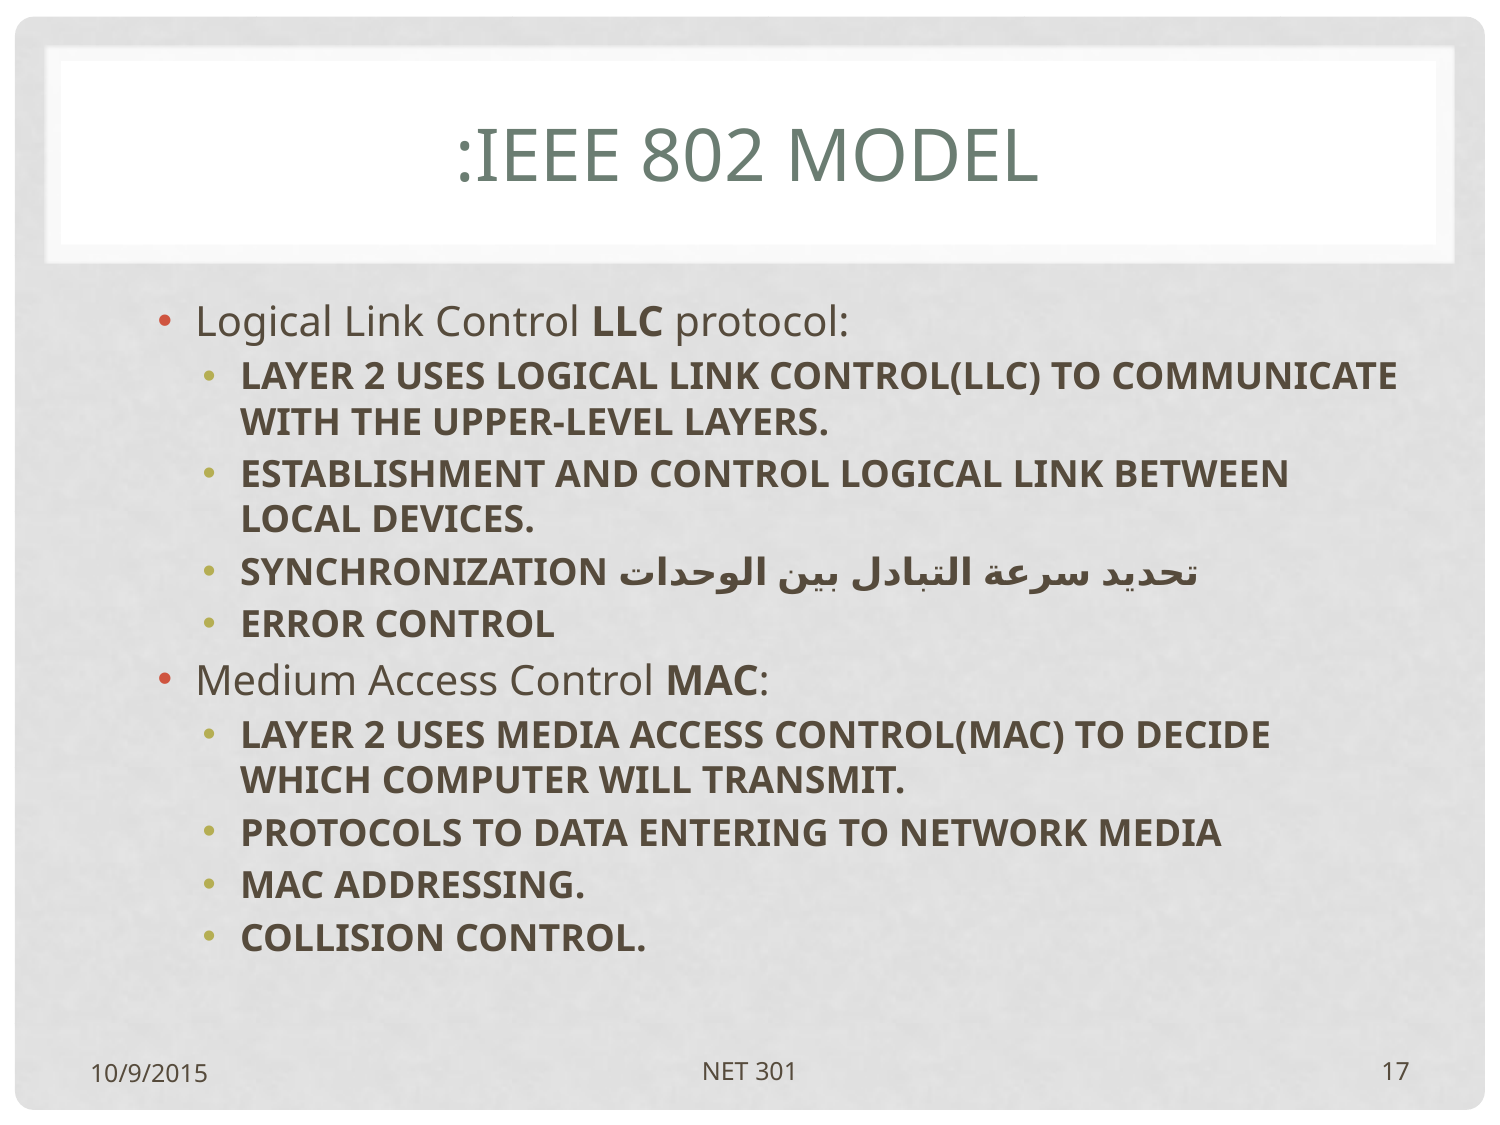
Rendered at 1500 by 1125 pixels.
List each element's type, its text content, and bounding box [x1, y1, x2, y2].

slide_number 17 [1074, 1042, 1425, 1103]
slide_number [75, 1042, 425, 1103]
footer NET 301 [512, 1042, 988, 1103]
list Logical Link Control LLC protocol: Layer 2 uses Logical Link Control(LLC) to communicate with the upper-level layers. Establishment and control logical link between local devices. Synchronization تحديد سرعة التبادل بين الوحدات Error Control Medium Access Control MAC: Layer 2 uses Media Access Control(MAC) to decide which computer will transmit. Protocols to data entering to network media MAC Addressing. Collision control. [75, 287, 1425, 1005]
title IEEE 802 model: [69, 66, 1425, 238]
